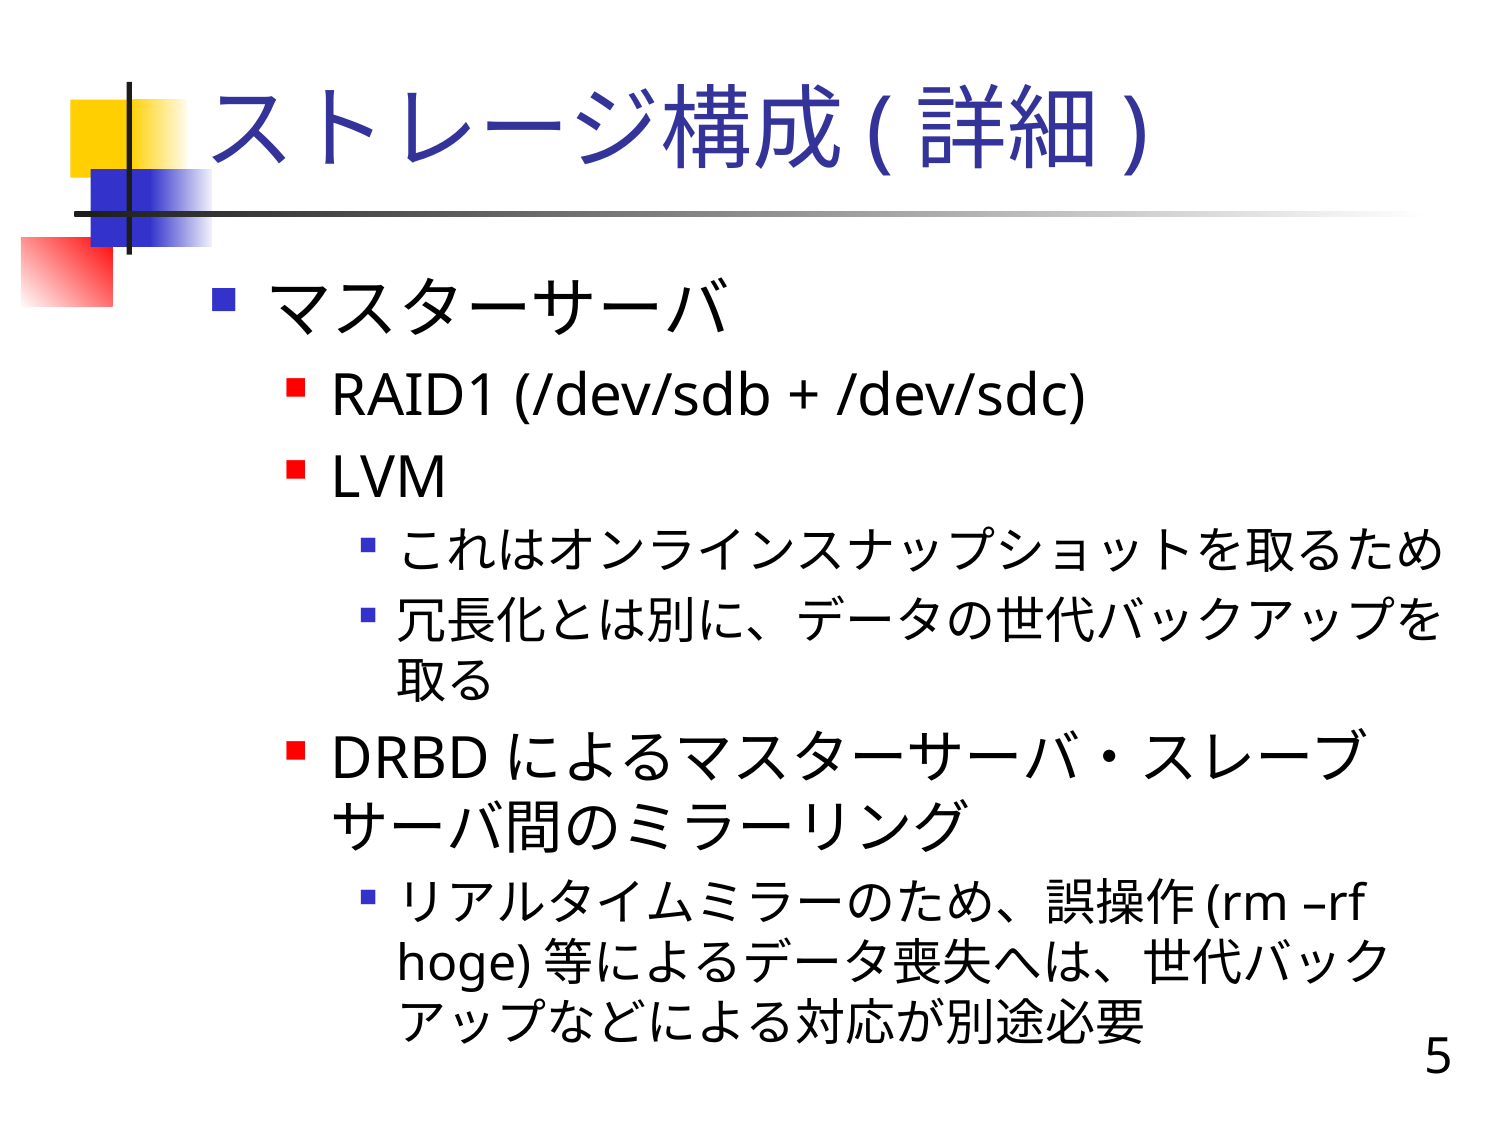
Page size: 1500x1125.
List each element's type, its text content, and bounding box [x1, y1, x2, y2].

list マスターサーバ RAID1 (/dev/sdb + /dev/sdc) LVM これはオンラインスナップショットを取るため 冗長化とは別に、データの世代バックアップを取る DRBDによるマスターサーバ・スレーブサーバ間のミラーリング リアルタイムミラーのため、誤操作(rm –rf hoge)等によるデータ喪失へは、世代バックアップなどによる対応が別途必要 [193, 257, 1470, 1007]
title ストレージ構成(詳細) [188, 34, 1468, 188]
slide_number 5 [1154, 1023, 1468, 1100]
